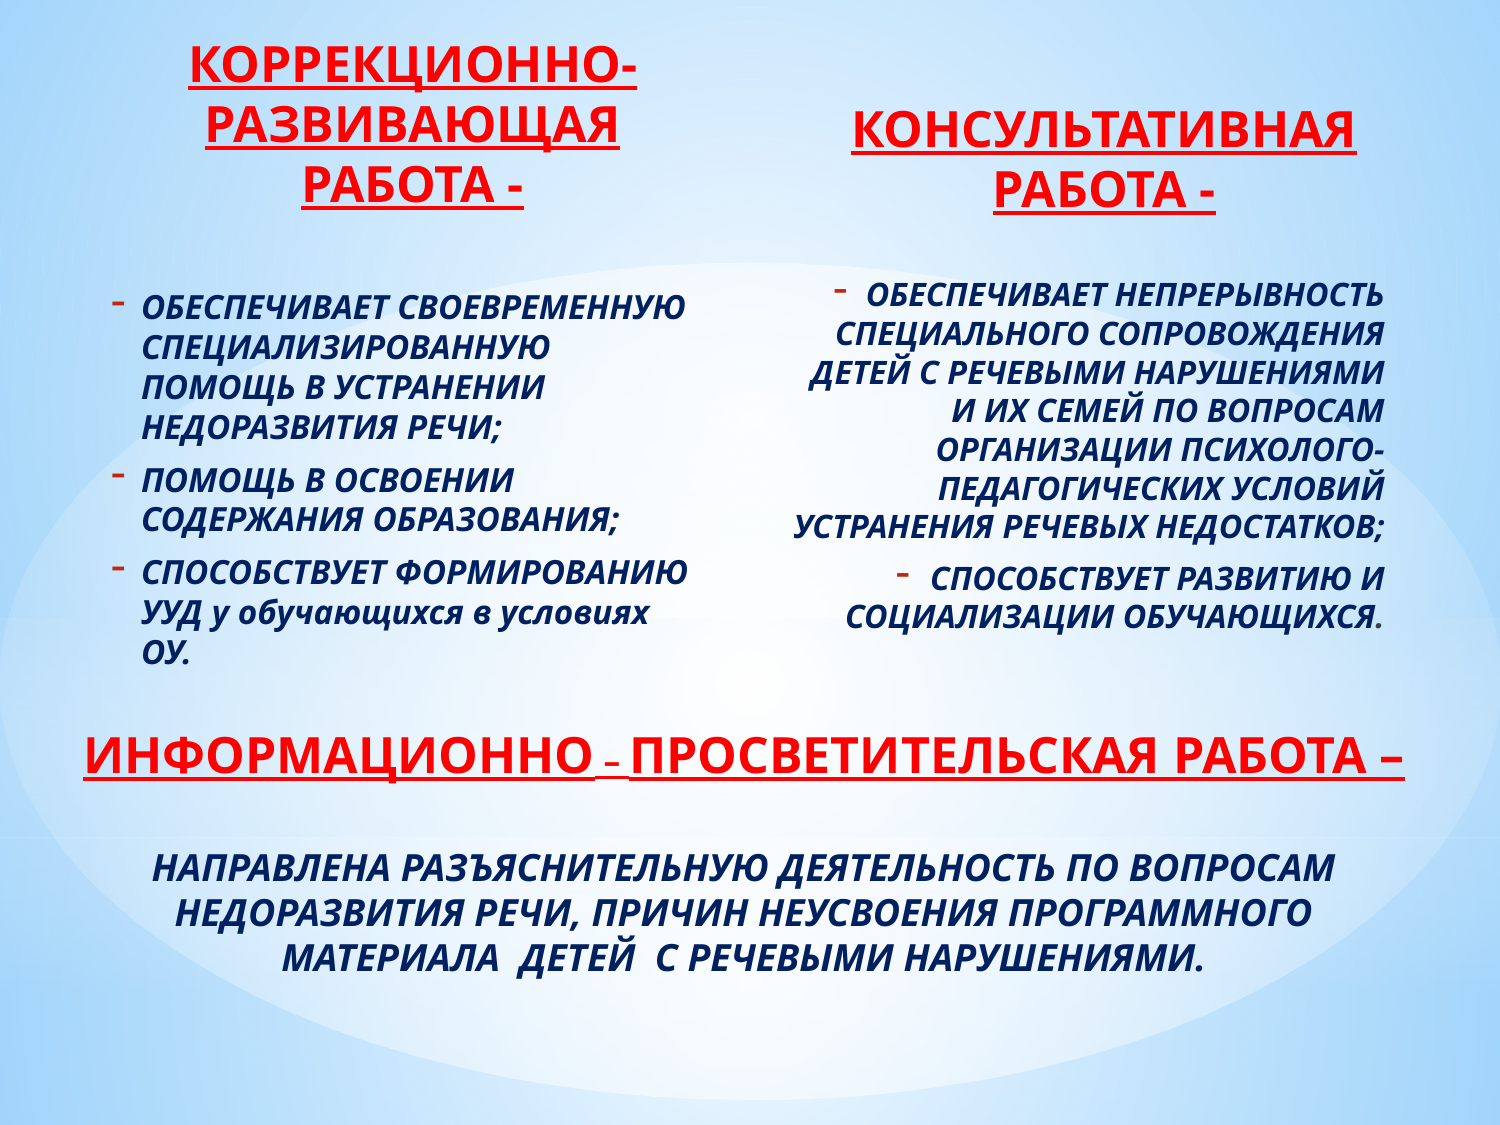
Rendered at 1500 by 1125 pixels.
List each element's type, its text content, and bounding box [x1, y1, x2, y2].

list КОНСУЛЬТАТИВНАЯ РАБОТА - [809, 66, 1400, 225]
list ОБЕСПЕЧИВАЕТ СВОЕВРЕМЕННУЮ СПЕЦИАЛИЗИРОВАННУЮ ПОМОЩЬ В УСТРАНЕНИИ НЕДОРАЗВИТИЯ РЕЧИ; ПОМОЩЬ В ОСВОЕНИИ СОДЕРЖАНИЯ ОБРАЗОВАНИЯ; СПОСОБСТВУЕТ ФОРМИРОВАНИЮ УУД у обучающихся в условиях ОУ. [88, 278, 715, 680]
title ИНФОРМАЦИОННО – ПРОСВЕТИТЕЛЬСКАЯ РАБОТА – НАПРАВЛЕНА РАЗЪЯСНИТЕЛЬНУЮ ДЕЯТЕЛЬНОСТЬ ПО ВОПРОСАМ НЕДОРАЗВИТИЯ РЕЧИ, ПРИЧИН НЕУСВОЕНИЯ ПРОГРАММНОГО МАТЕРИАЛА ДЕТЕЙ С РЕЧЕВЫМИ НАРУШЕНИЯМИ. [53, 716, 1436, 1035]
list ОБЕСПЕЧИВАЕТ НЕПРЕРЫВНОСТЬ СПЕЦИАЛЬНОГО СОПРОВОЖДЕНИЯ ДЕТЕЙ С РЕЧЕВЫМИ НАРУШЕНИЯМИ И ИХ СЕМЕЙ ПО ВОПРОСАМ ОРГАНИЗАЦИИ ПСИХОЛОГО-ПЕДАГОГИЧЕСКИХ УСЛОВИЙ УСТРАНЕНИЯ РЕЧЕВЫХ НЕДОСТАТКОВ; СПОСОБСТВУЕТ РАЗВИТИЮ И СОЦИАЛИЗАЦИИ ОБУЧАЮЩИХСЯ. [738, 267, 1400, 680]
list КОРРЕКЦИОННО-РАЗВИВАЮЩАЯ РАБОТА - [88, 78, 737, 220]
